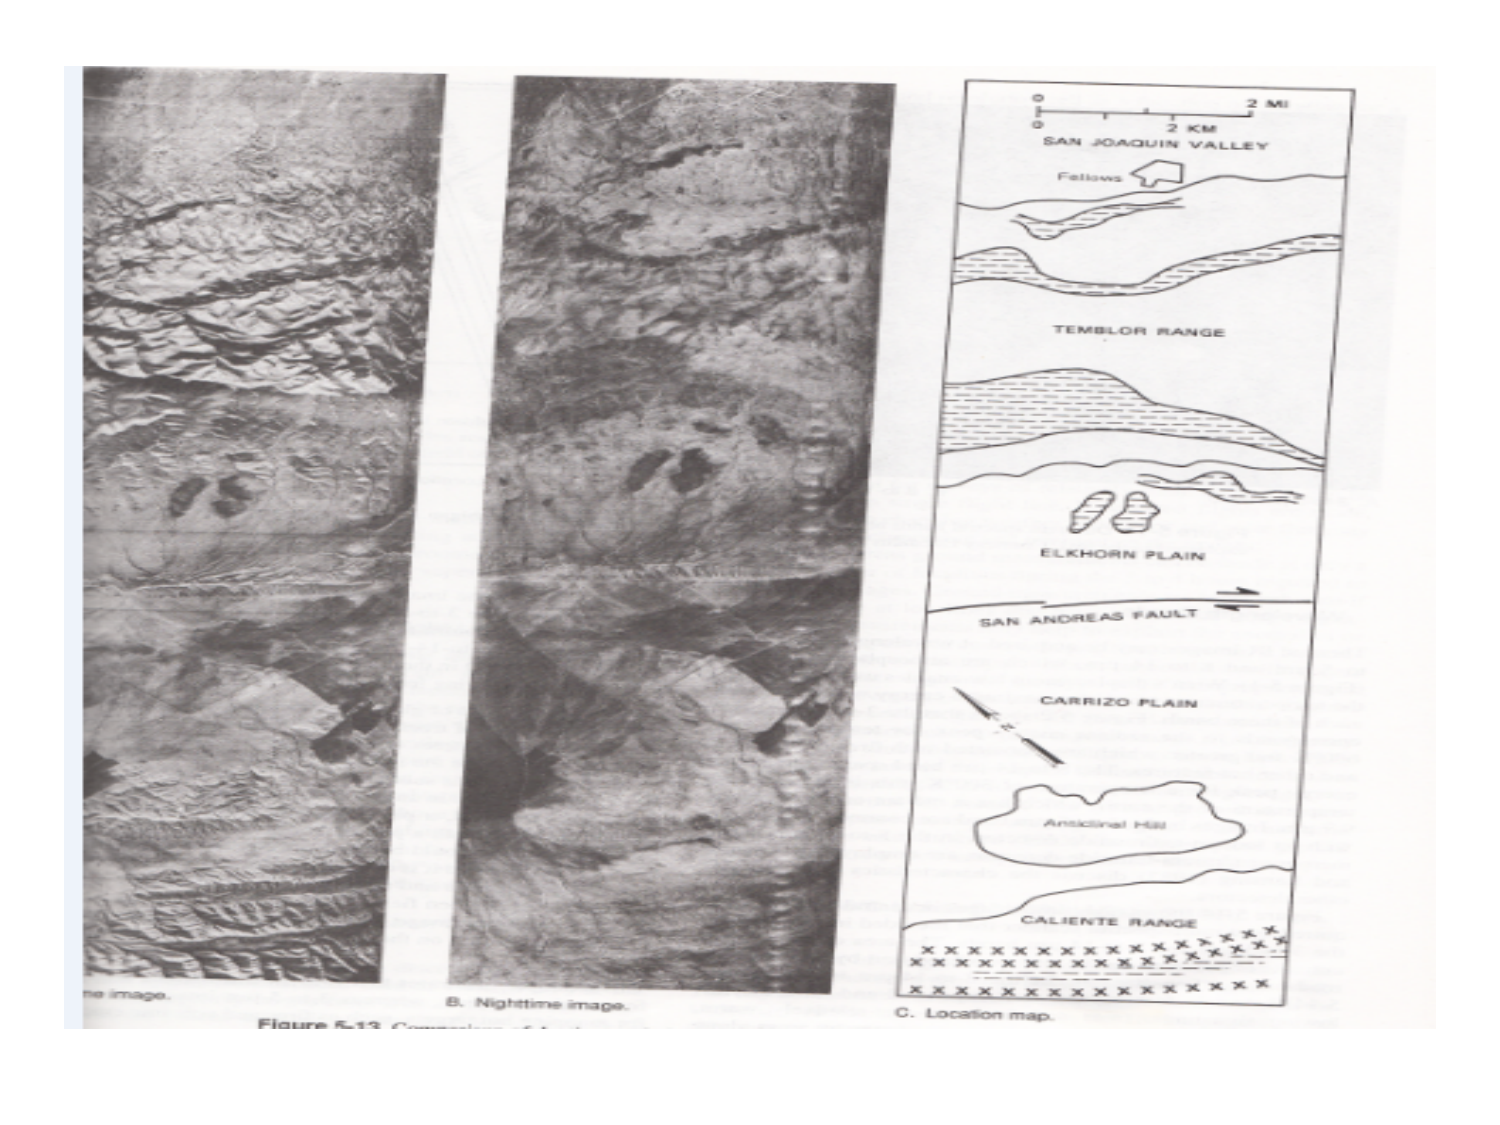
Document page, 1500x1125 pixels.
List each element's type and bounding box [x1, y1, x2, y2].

picture [64, 66, 1436, 1030]
